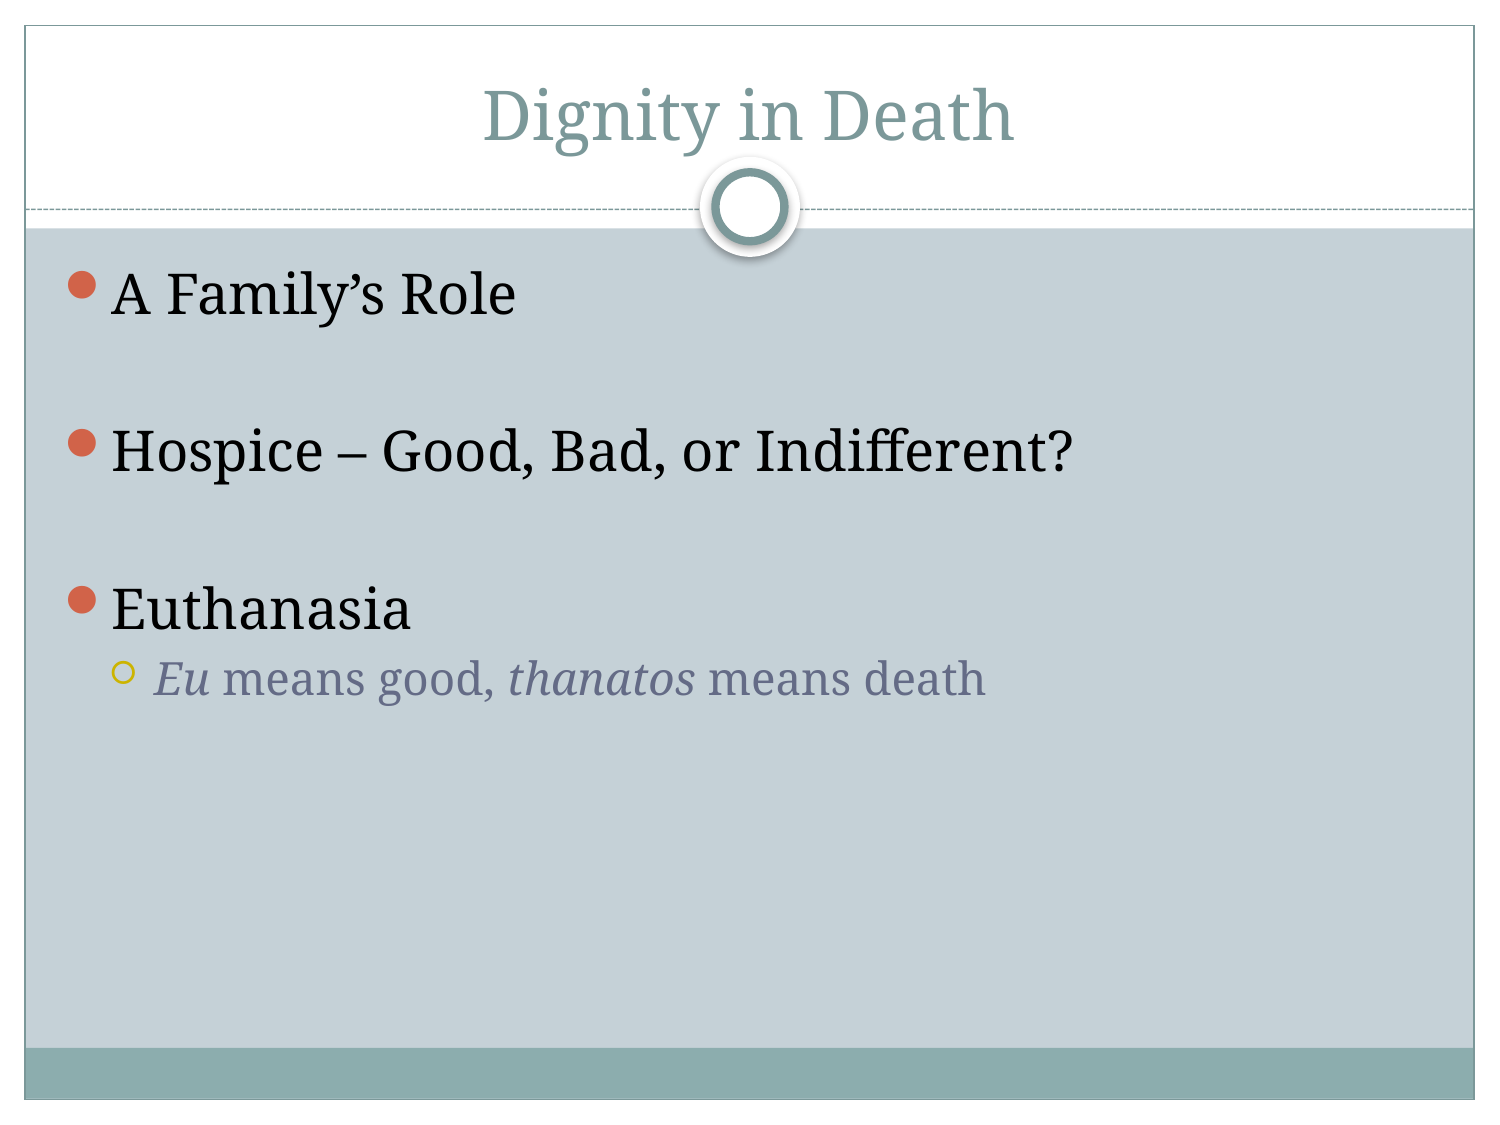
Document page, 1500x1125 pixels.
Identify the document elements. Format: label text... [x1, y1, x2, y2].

title Dignity in Death [49, 37, 1450, 162]
list A Family’s Role Hospice – Good, Bad, or Indifferent? Euthanasia Eu means good, thanatos means death [49, 250, 1445, 1001]
